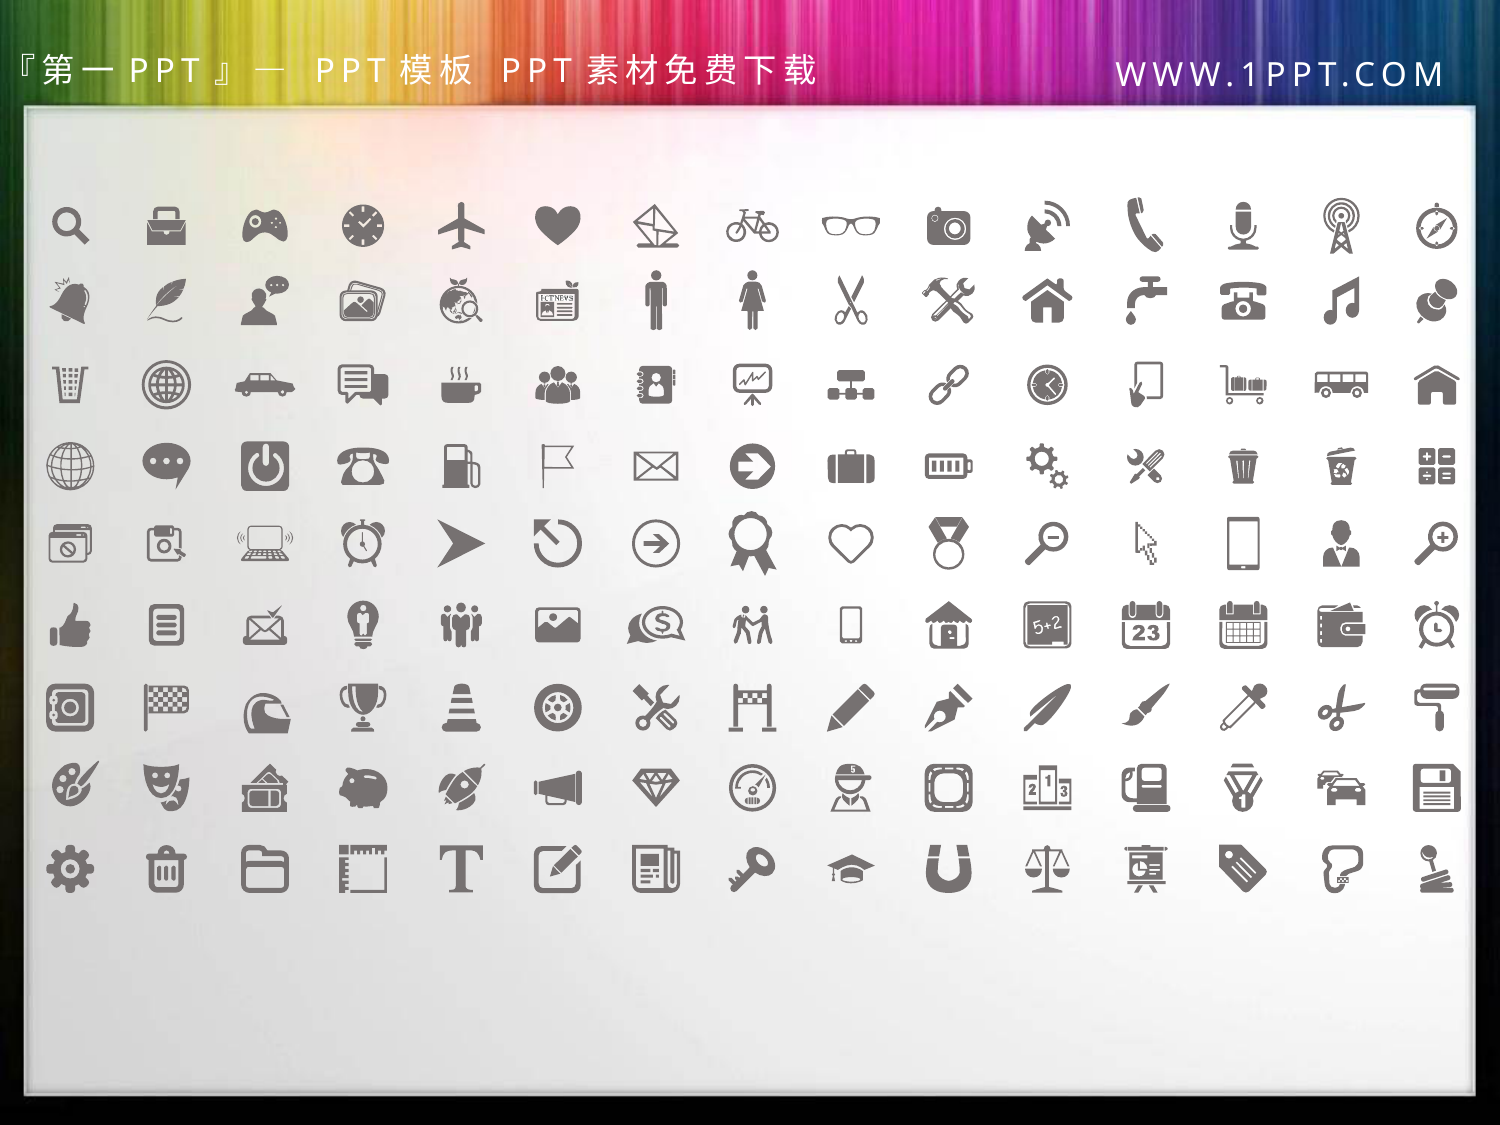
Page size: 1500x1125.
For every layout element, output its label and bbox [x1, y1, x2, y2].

text_box [52, 760, 100, 807]
text_box [828, 524, 874, 564]
text_box [1024, 200, 1071, 252]
text_box [146, 206, 186, 246]
text_box [337, 447, 390, 485]
text_box [439, 845, 483, 893]
text_box [146, 278, 187, 323]
text_box [1121, 763, 1171, 812]
text_box [341, 519, 385, 568]
text_box [633, 451, 679, 481]
text_box [827, 854, 875, 884]
text_box [351, 716, 375, 732]
text_box [541, 444, 575, 489]
text_box [738, 269, 767, 332]
text_box [452, 683, 471, 695]
text_box [953, 683, 973, 703]
text_box [46, 442, 95, 491]
text_box [1038, 765, 1072, 805]
text_box [1126, 448, 1166, 484]
text_box [535, 206, 581, 246]
text_box [145, 845, 188, 893]
text_box [234, 373, 296, 397]
text_box [726, 209, 779, 243]
text_box [241, 525, 289, 562]
text_box [46, 844, 95, 893]
text_box [1024, 521, 1070, 566]
text_box [241, 441, 290, 491]
text_box [341, 204, 385, 247]
text_box [1023, 684, 1071, 732]
text_box [441, 366, 482, 403]
text_box [830, 763, 872, 812]
text_box [1441, 605, 1460, 622]
text_box [1418, 600, 1455, 649]
text_box [827, 369, 875, 400]
text_box [1121, 600, 1171, 621]
text_box [240, 275, 290, 326]
text_box [1322, 197, 1360, 254]
text_box [143, 683, 189, 732]
text_box [49, 602, 91, 648]
text_box [146, 525, 187, 562]
text_box [728, 511, 777, 576]
text_box [1124, 275, 1168, 325]
text_box [632, 519, 681, 568]
text_box [1219, 600, 1268, 649]
text_box [347, 600, 379, 650]
text_box [241, 763, 289, 812]
text_box [1126, 196, 1166, 255]
text_box [1414, 683, 1460, 732]
text_box [1219, 683, 1268, 731]
text_box [1413, 364, 1461, 405]
text_box [1420, 845, 1454, 893]
text_box [339, 844, 349, 855]
text_box [1121, 683, 1170, 726]
text_box [438, 763, 486, 811]
text_box [1415, 202, 1458, 250]
text_box [728, 683, 777, 732]
text_box [927, 363, 970, 407]
text_box [1227, 201, 1259, 250]
text_box [142, 442, 191, 490]
text_box [1025, 442, 1069, 490]
text_box [1322, 845, 1364, 894]
text_box [1230, 763, 1255, 768]
text_box [1127, 881, 1166, 893]
text_box [922, 277, 975, 324]
text_box [534, 683, 582, 732]
text_box [339, 279, 387, 322]
text_box [826, 683, 875, 732]
text_box [924, 691, 965, 732]
text_box [1414, 277, 1460, 324]
text_box [1414, 521, 1460, 566]
text_box [956, 844, 970, 857]
text_box [339, 767, 388, 809]
text_box [1023, 774, 1037, 805]
text_box [732, 363, 773, 407]
text_box [632, 203, 680, 248]
text_box [728, 764, 777, 812]
text_box [1414, 605, 1433, 622]
text_box [924, 763, 973, 812]
text_box [925, 601, 973, 649]
text_box [1323, 276, 1360, 325]
text_box [1025, 845, 1070, 893]
text_box [533, 770, 582, 806]
text_box [438, 201, 485, 250]
picture [0, 0, 1500, 1125]
text_box [242, 604, 288, 646]
text_box [441, 719, 481, 732]
text_box [728, 847, 776, 893]
text_box [148, 603, 185, 646]
text_box [1223, 771, 1263, 812]
text_box [1135, 521, 1157, 566]
text_box [49, 276, 92, 325]
text_box [1023, 806, 1072, 811]
text_box [143, 764, 190, 812]
text_box [1124, 845, 1168, 851]
text_box [632, 684, 680, 731]
text_box [535, 279, 580, 322]
text_box [1021, 278, 1074, 323]
text_box [1128, 361, 1164, 409]
text_box [1121, 622, 1171, 649]
text_box [1219, 364, 1267, 405]
text_box [442, 444, 481, 489]
text_box [731, 605, 774, 645]
text_box [437, 519, 486, 568]
text_box [924, 453, 973, 480]
text_box [533, 846, 581, 894]
text_box [821, 216, 880, 236]
text_box [1314, 371, 1369, 399]
text_box [1227, 448, 1259, 484]
text_box [339, 683, 387, 715]
text_box [1026, 364, 1068, 406]
text_box [926, 206, 971, 246]
text_box [46, 683, 95, 732]
text_box [645, 269, 668, 332]
text_box [928, 517, 969, 570]
text_box [1023, 601, 1072, 649]
text_box [1219, 844, 1267, 893]
text_box [534, 607, 581, 643]
text_box [1129, 852, 1163, 880]
text_box [48, 523, 93, 563]
text_box [928, 844, 942, 857]
text_box [925, 858, 972, 893]
text_box [1322, 519, 1360, 567]
text_box [729, 443, 776, 489]
text_box [337, 364, 389, 406]
text_box [242, 209, 288, 243]
text_box [632, 844, 681, 893]
text_box [549, 844, 582, 877]
text_box [626, 605, 686, 645]
text_box [1219, 281, 1267, 320]
text_box [350, 857, 387, 893]
text_box [450, 697, 473, 703]
text_box [141, 359, 192, 410]
text_box [448, 708, 475, 714]
text_box [1412, 763, 1461, 812]
text_box [535, 365, 581, 404]
text_box [1227, 516, 1260, 571]
text_box [533, 519, 582, 568]
text_box [439, 277, 484, 324]
text_box [339, 857, 349, 893]
text_box [51, 366, 89, 404]
text_box [827, 448, 875, 484]
text_box [636, 365, 676, 404]
text_box [1317, 602, 1366, 648]
text_box [350, 844, 387, 855]
text_box [52, 206, 90, 245]
text_box [440, 602, 483, 648]
text_box [833, 275, 869, 326]
text_box [1317, 770, 1366, 806]
text_box [1418, 447, 1456, 485]
text_box [1317, 684, 1366, 732]
text_box [241, 844, 289, 893]
text_box [1325, 447, 1357, 486]
text_box [632, 768, 680, 807]
text_box [243, 692, 291, 734]
text_box [839, 606, 863, 644]
